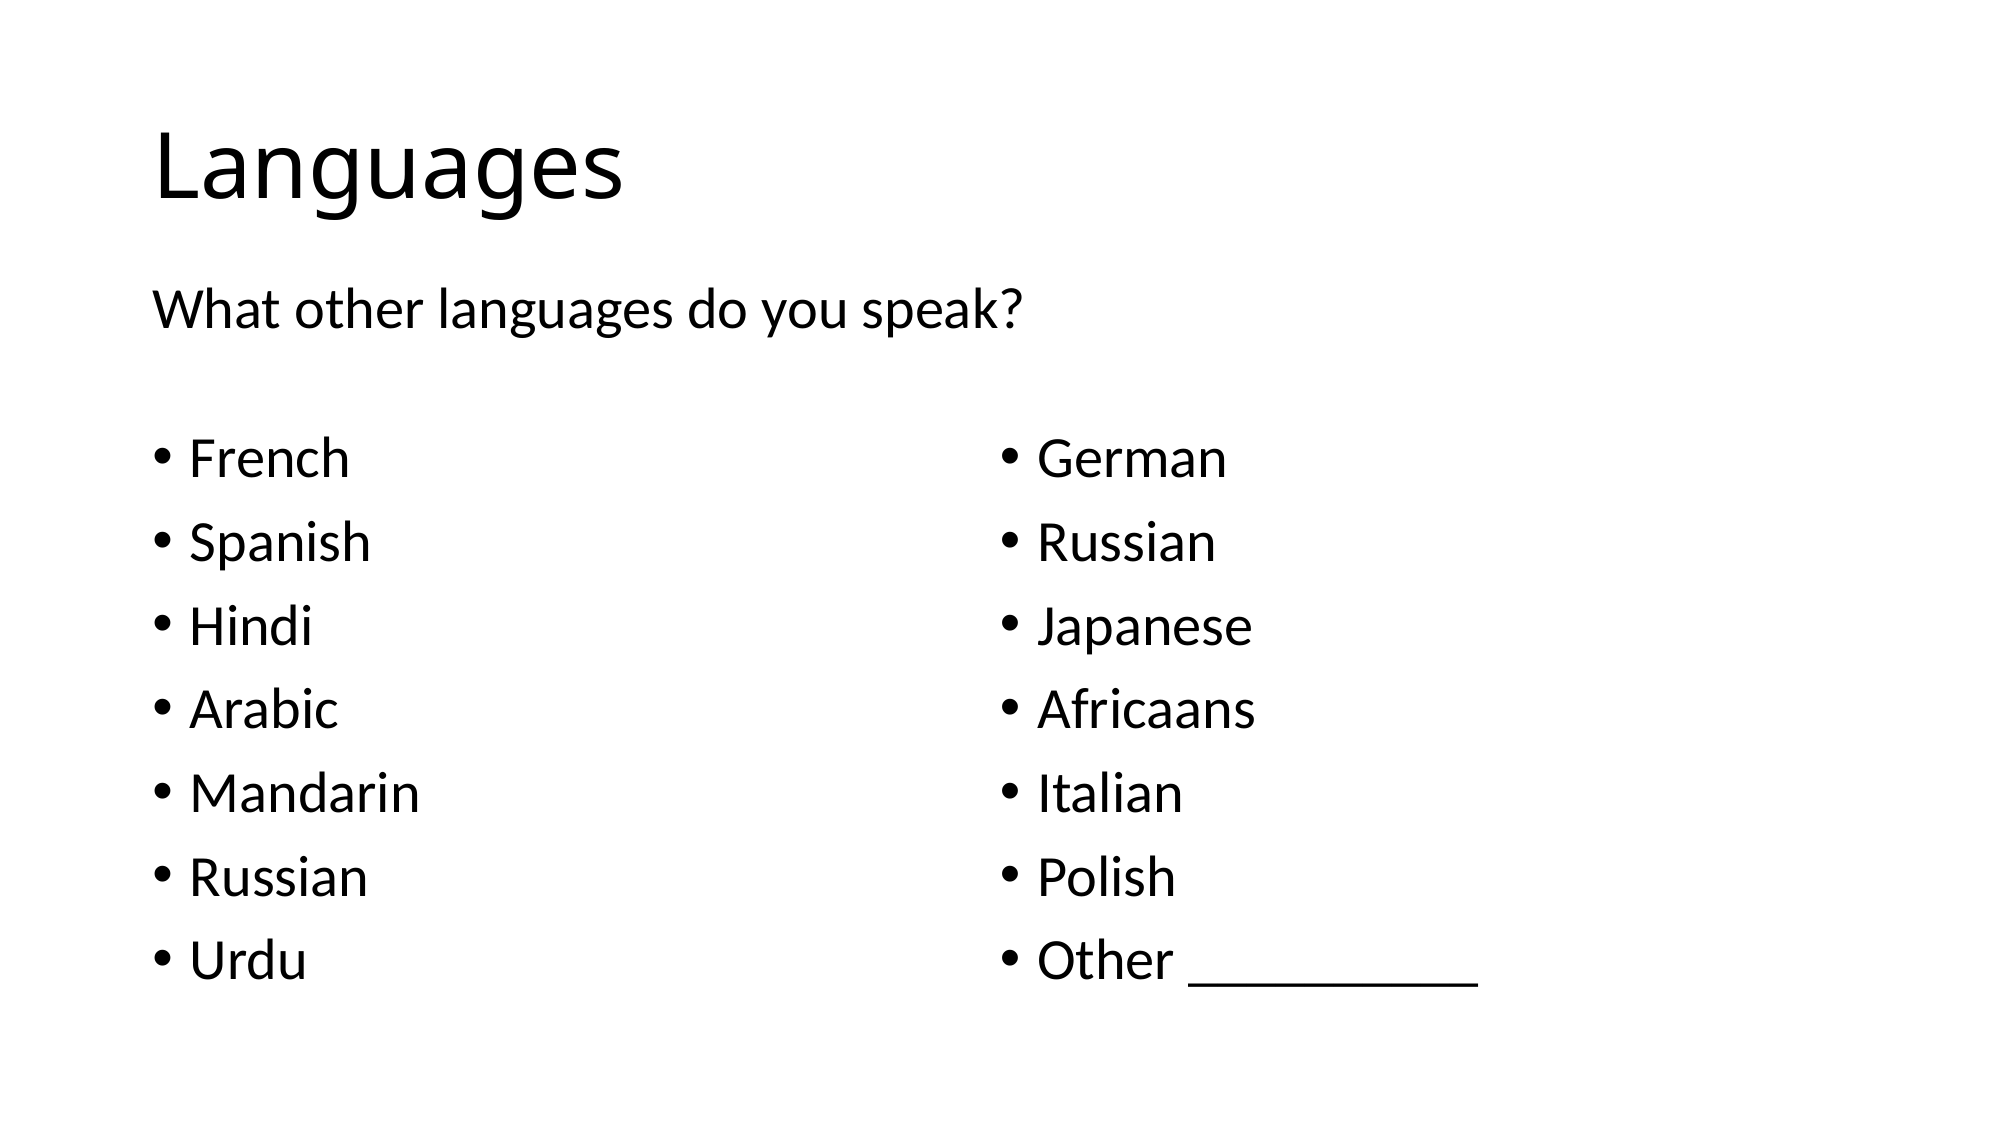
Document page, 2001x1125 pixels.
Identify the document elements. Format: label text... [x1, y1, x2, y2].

text_box What other languages do you speak? [137, 263, 1282, 418]
title Languages [137, 59, 1863, 278]
list French Spanish Hindi Arabic Mandarin Russian Urdu German Russian Japanese Africaans Italian Polish Other __________ [137, 419, 1863, 1002]
